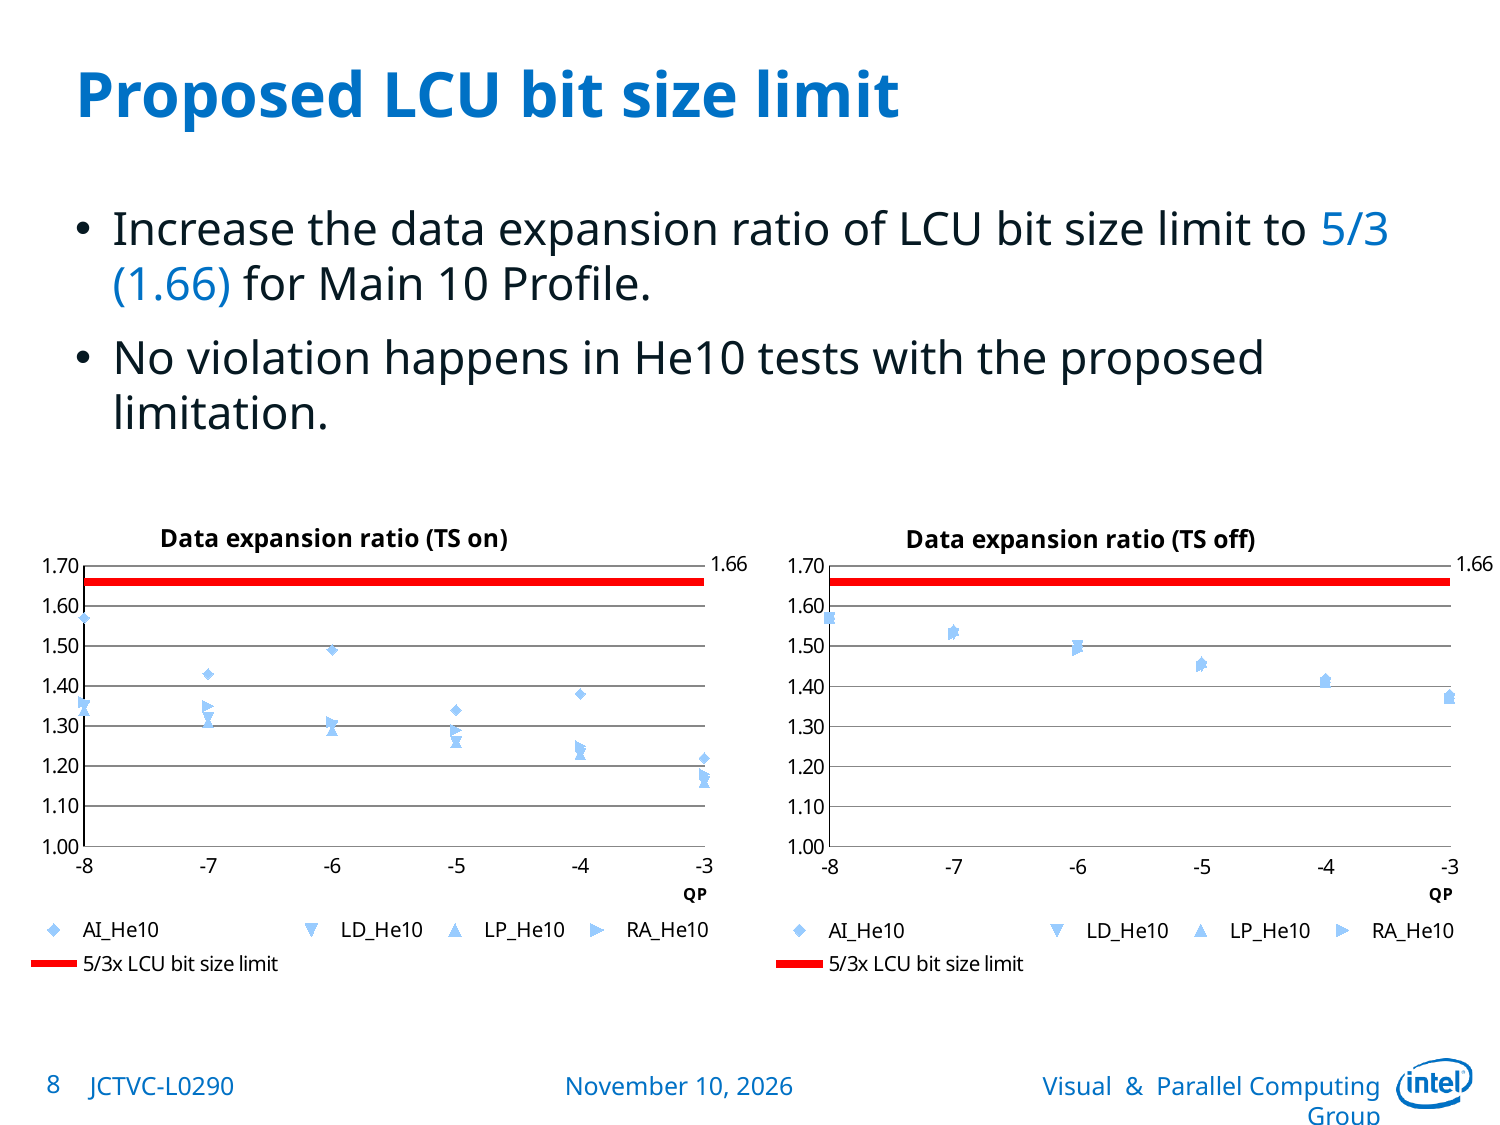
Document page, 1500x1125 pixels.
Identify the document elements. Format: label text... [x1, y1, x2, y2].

list Increase the data expansion ratio of LCU bit size limit to 5/3 (1.66) for Main 10 Profile. No violation happens in He10 tests with the proposed limitation. [75, 200, 1425, 486]
slide_number 8 [0, 1062, 75, 1109]
picture [1396, 1058, 1473, 1109]
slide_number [549, 1062, 844, 1109]
chart [0, 487, 1496, 999]
footer JCTVC-L0290 [75, 1062, 549, 1109]
title Proposed LCU bit size limit [75, 67, 1425, 175]
